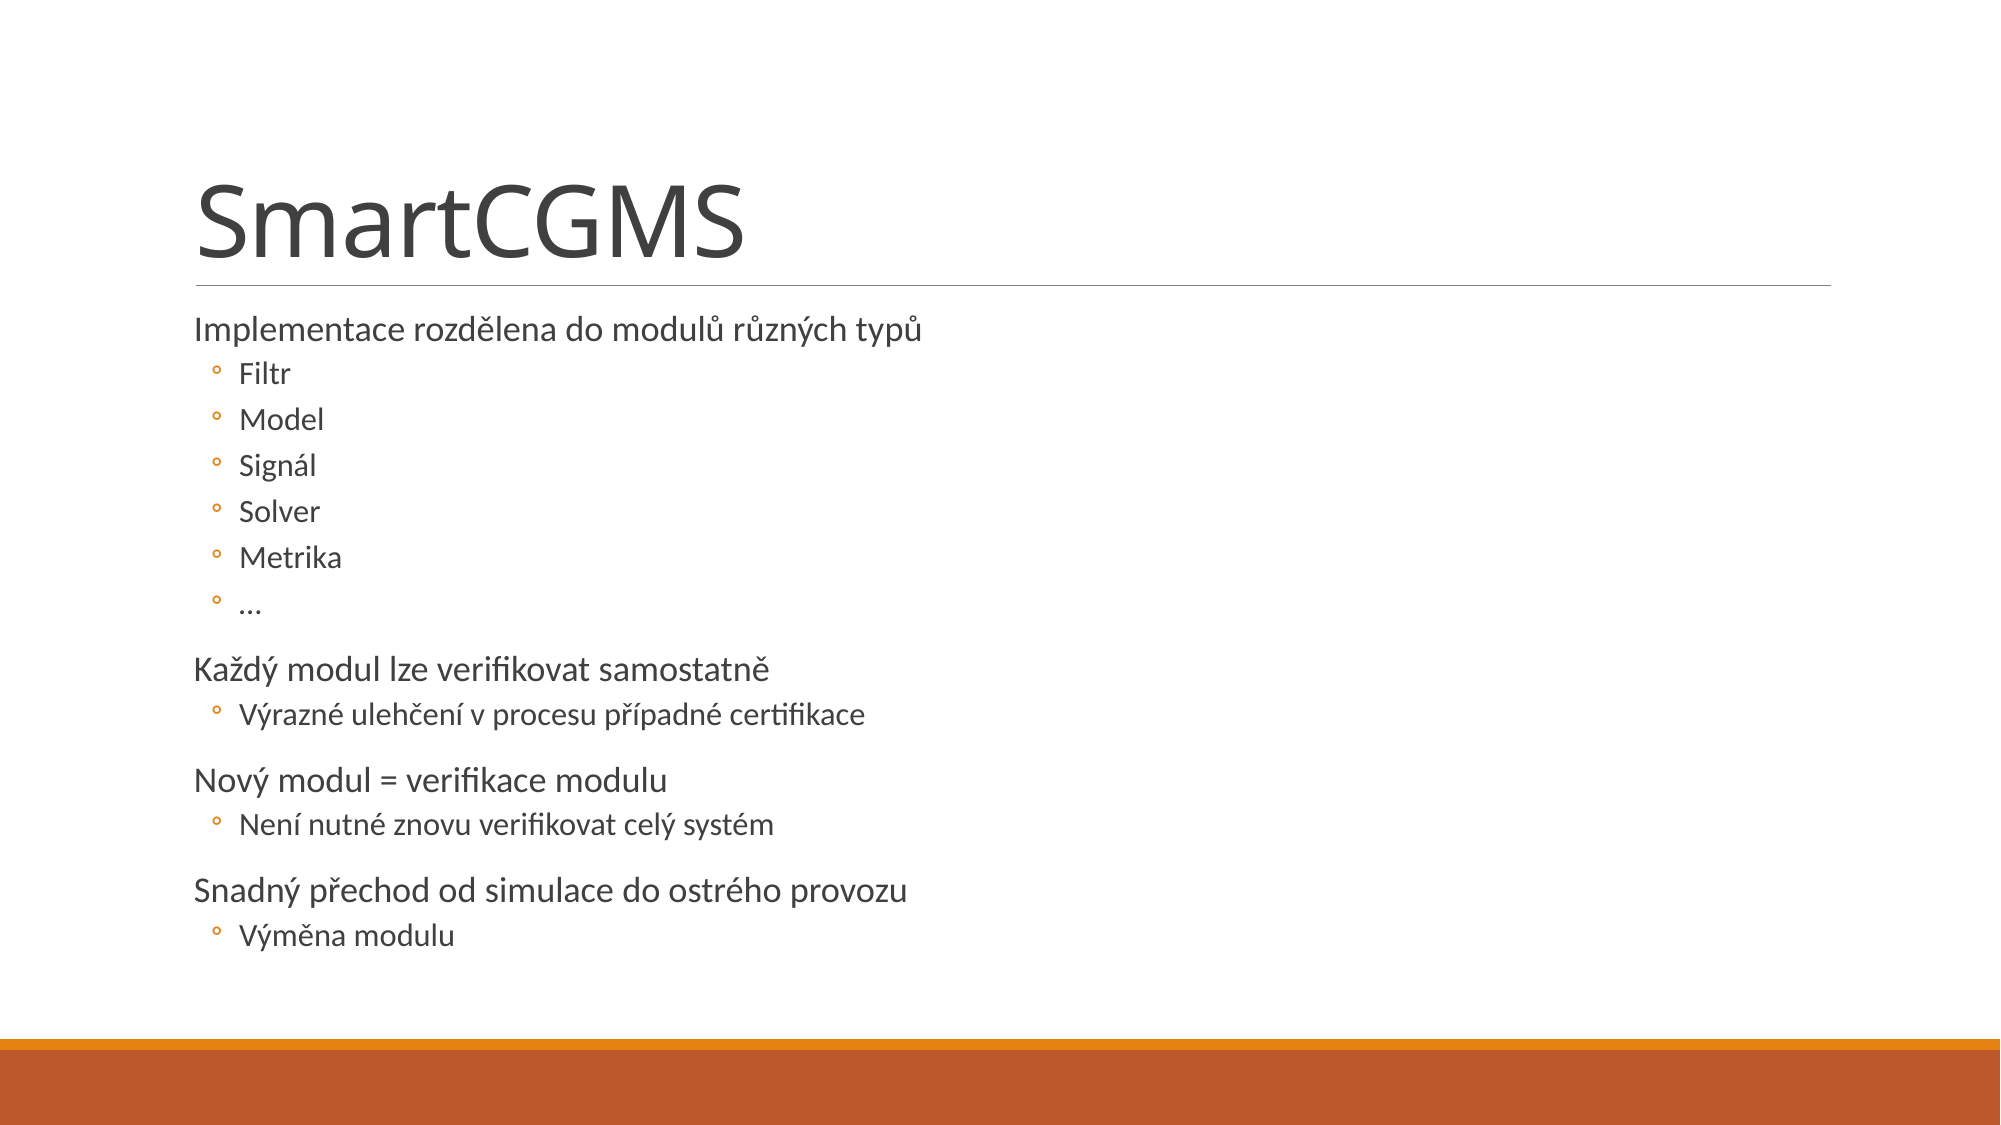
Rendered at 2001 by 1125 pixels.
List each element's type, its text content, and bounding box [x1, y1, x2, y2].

list Implementace rozdělena do modulů různých typů Filtr Model Signál Solver Metrika … Každý modul lze verifikovat samostatně Výrazné ulehčení v procesu případné certifikace Nový modul = verifikace modulu Není nutné znovu verifikovat celý systém Snadný přechod od simulace do ostrého provozu Výměna modulu [180, 302, 1830, 963]
title SmartCGMS [180, 47, 1830, 285]
